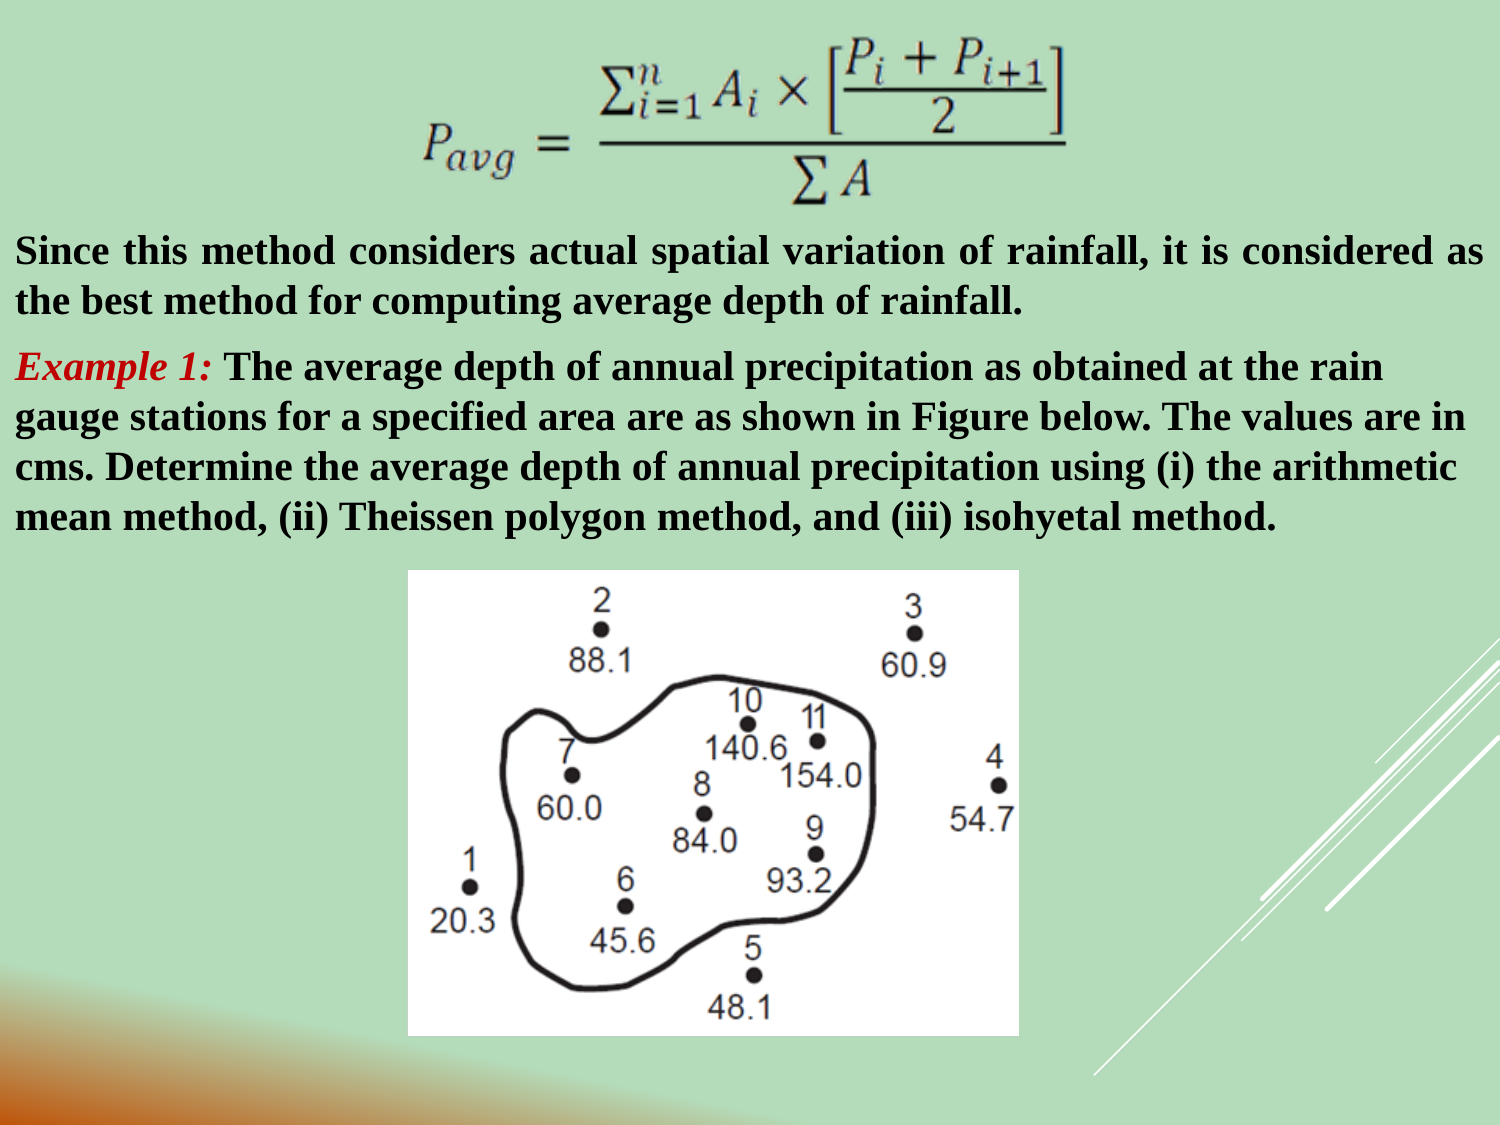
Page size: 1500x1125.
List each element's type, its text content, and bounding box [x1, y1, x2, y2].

picture [422, 35, 1069, 216]
picture [405, 570, 1019, 1040]
text_box Since this method considers actual spatial variation of rainfall, it is considered as the best method for computing average depth of rainfall. [0, 215, 1500, 330]
text_box Example 1: The average depth of annual precipitation as obtained at the rain gauge stations for a specified area are as shown in Figure below. The values are in cms. Determine the average depth of annual precipitation using (i) the arithmetic mean method, (ii) Theissen polygon method, and (iii) isohyetal method. [0, 331, 1500, 547]
